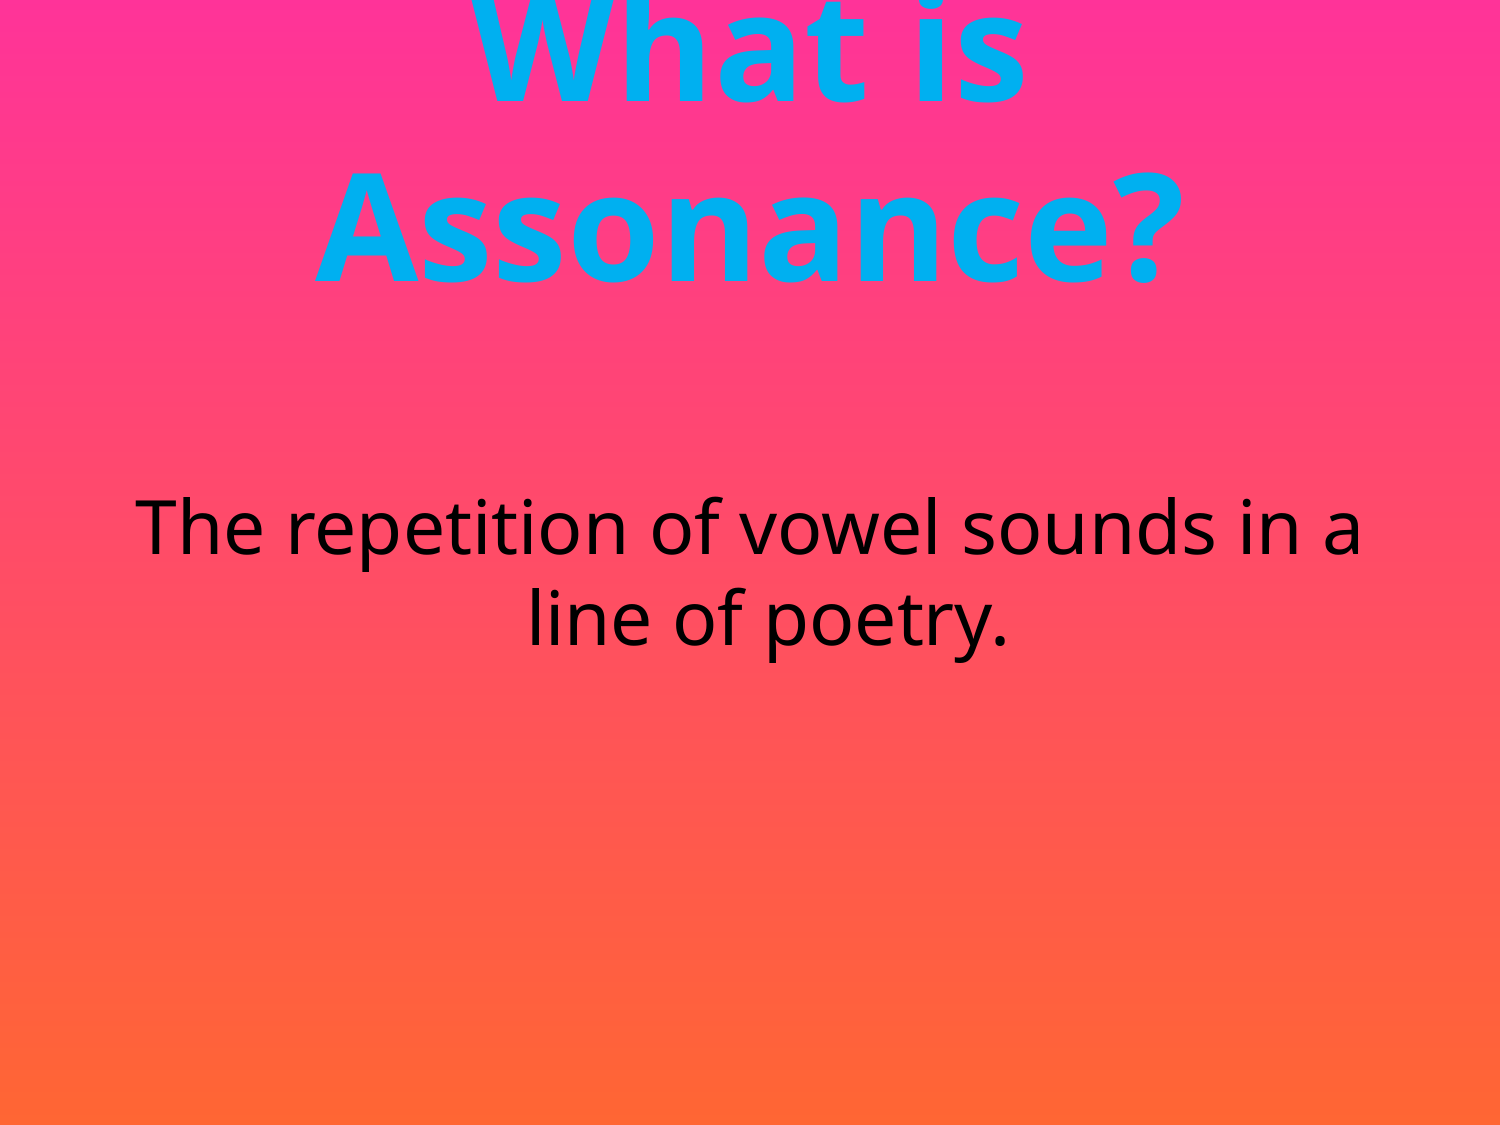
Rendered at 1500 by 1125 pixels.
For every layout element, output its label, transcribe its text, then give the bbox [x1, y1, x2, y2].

title What is Assonance? [75, 37, 1425, 225]
list The repetition of vowel sounds in a line of poetry. [75, 262, 1425, 1005]
